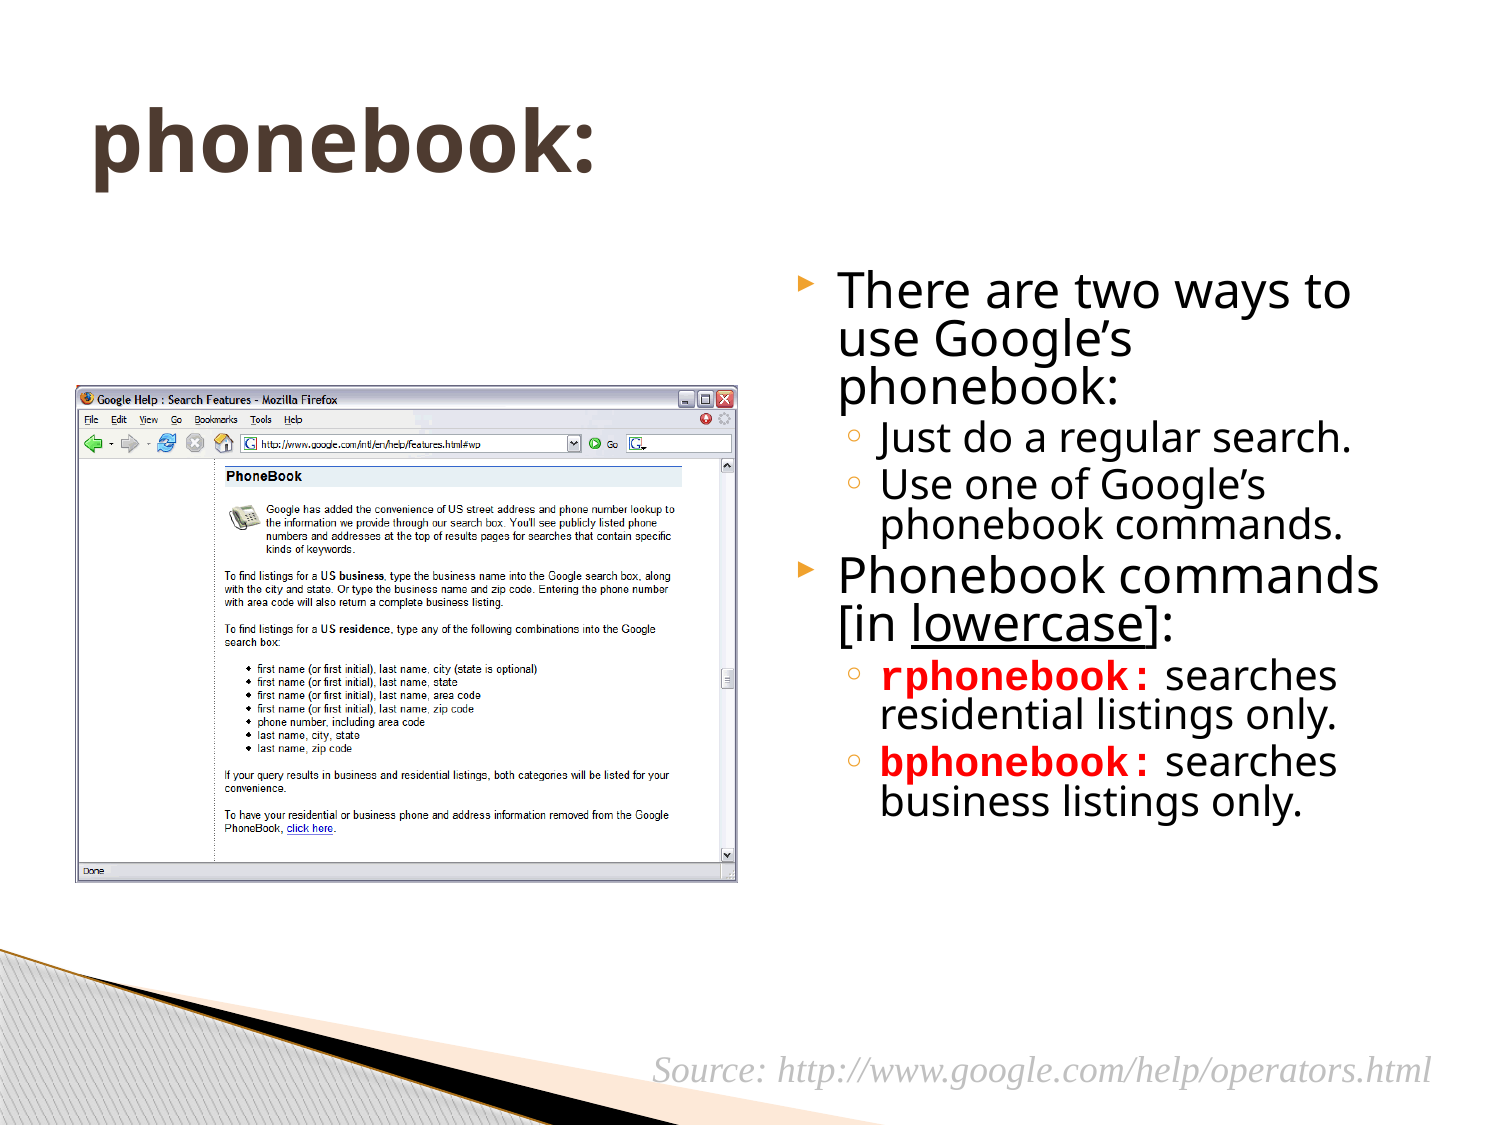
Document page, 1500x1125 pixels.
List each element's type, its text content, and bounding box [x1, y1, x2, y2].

text_box Source: http://www.google.com/help/operators.html [637, 1037, 1475, 1098]
title phonebook: [75, 45, 1425, 233]
list There are two ways to use Google’s phonebook: Just do a regular search. Use one of Google’s phonebook commands. Phonebook commands [in lowercase]: rphonebook: searches residential listings only. bphonebook: searches business listings only. [762, 262, 1425, 1005]
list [74, 384, 738, 883]
